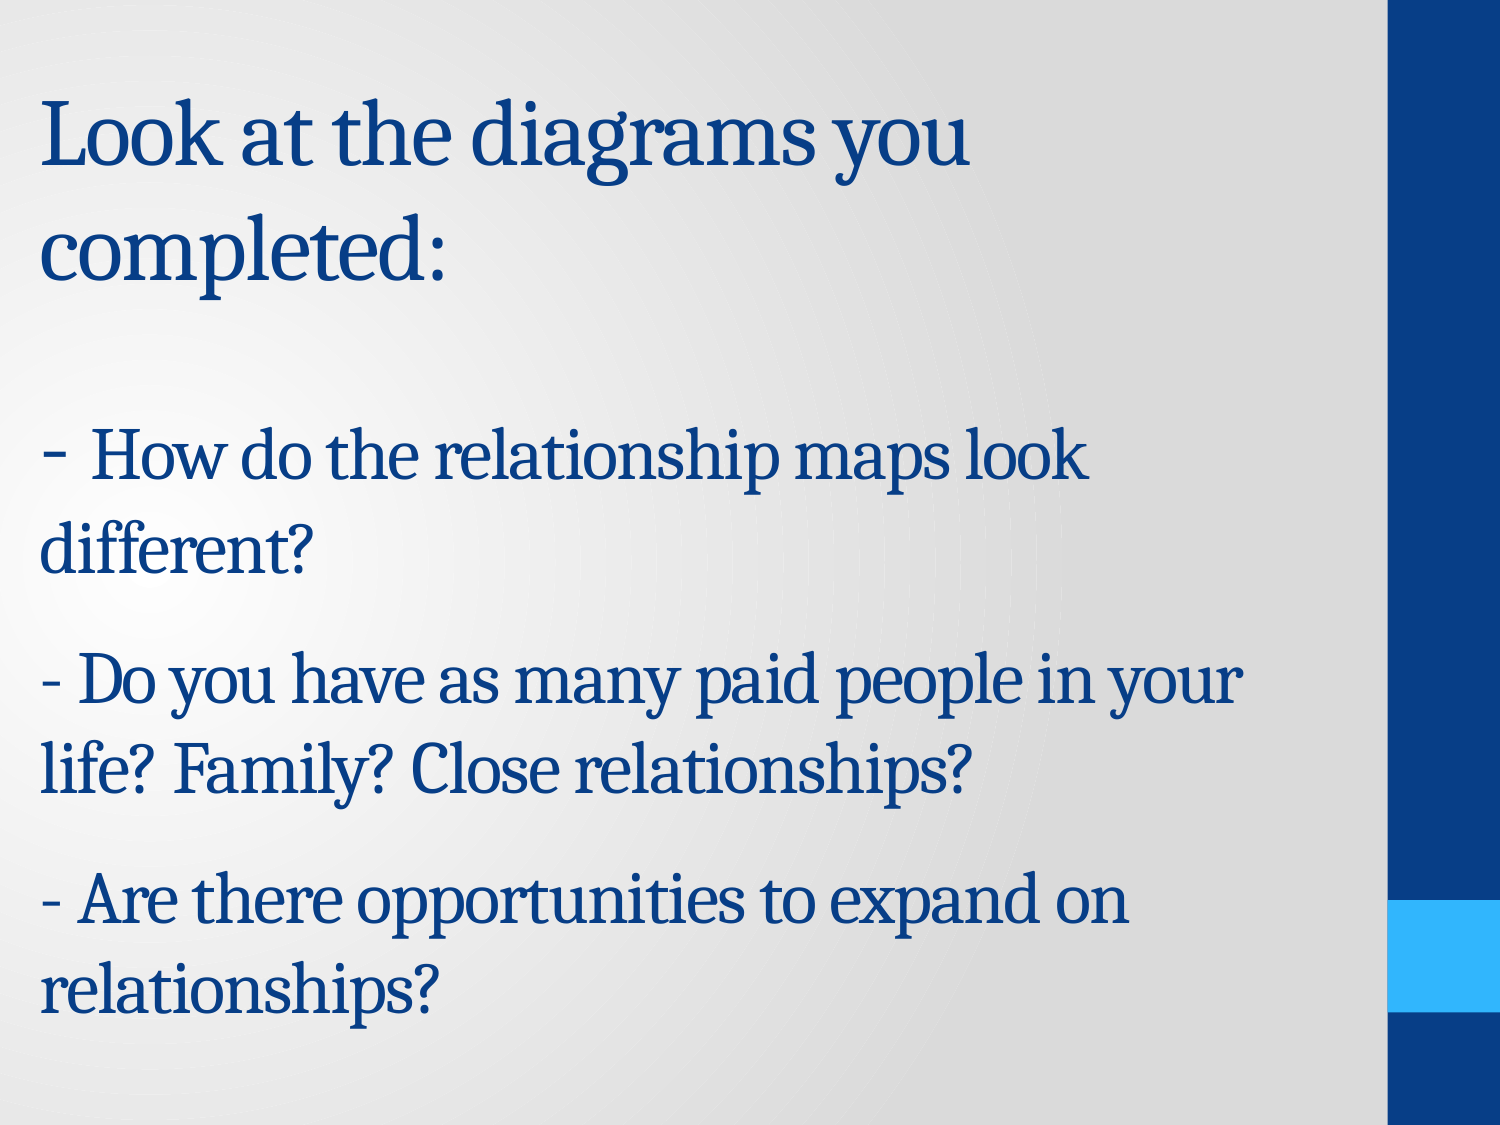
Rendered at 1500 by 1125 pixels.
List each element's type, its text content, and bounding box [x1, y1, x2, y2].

text_box Look at the diagrams you completed: [24, 62, 1363, 308]
title - How do the relationship maps look different? - Do you have as many paid people in your life? Family? Close relationships? - Are there opportunities to expand on relationships? [24, 350, 1325, 1063]
